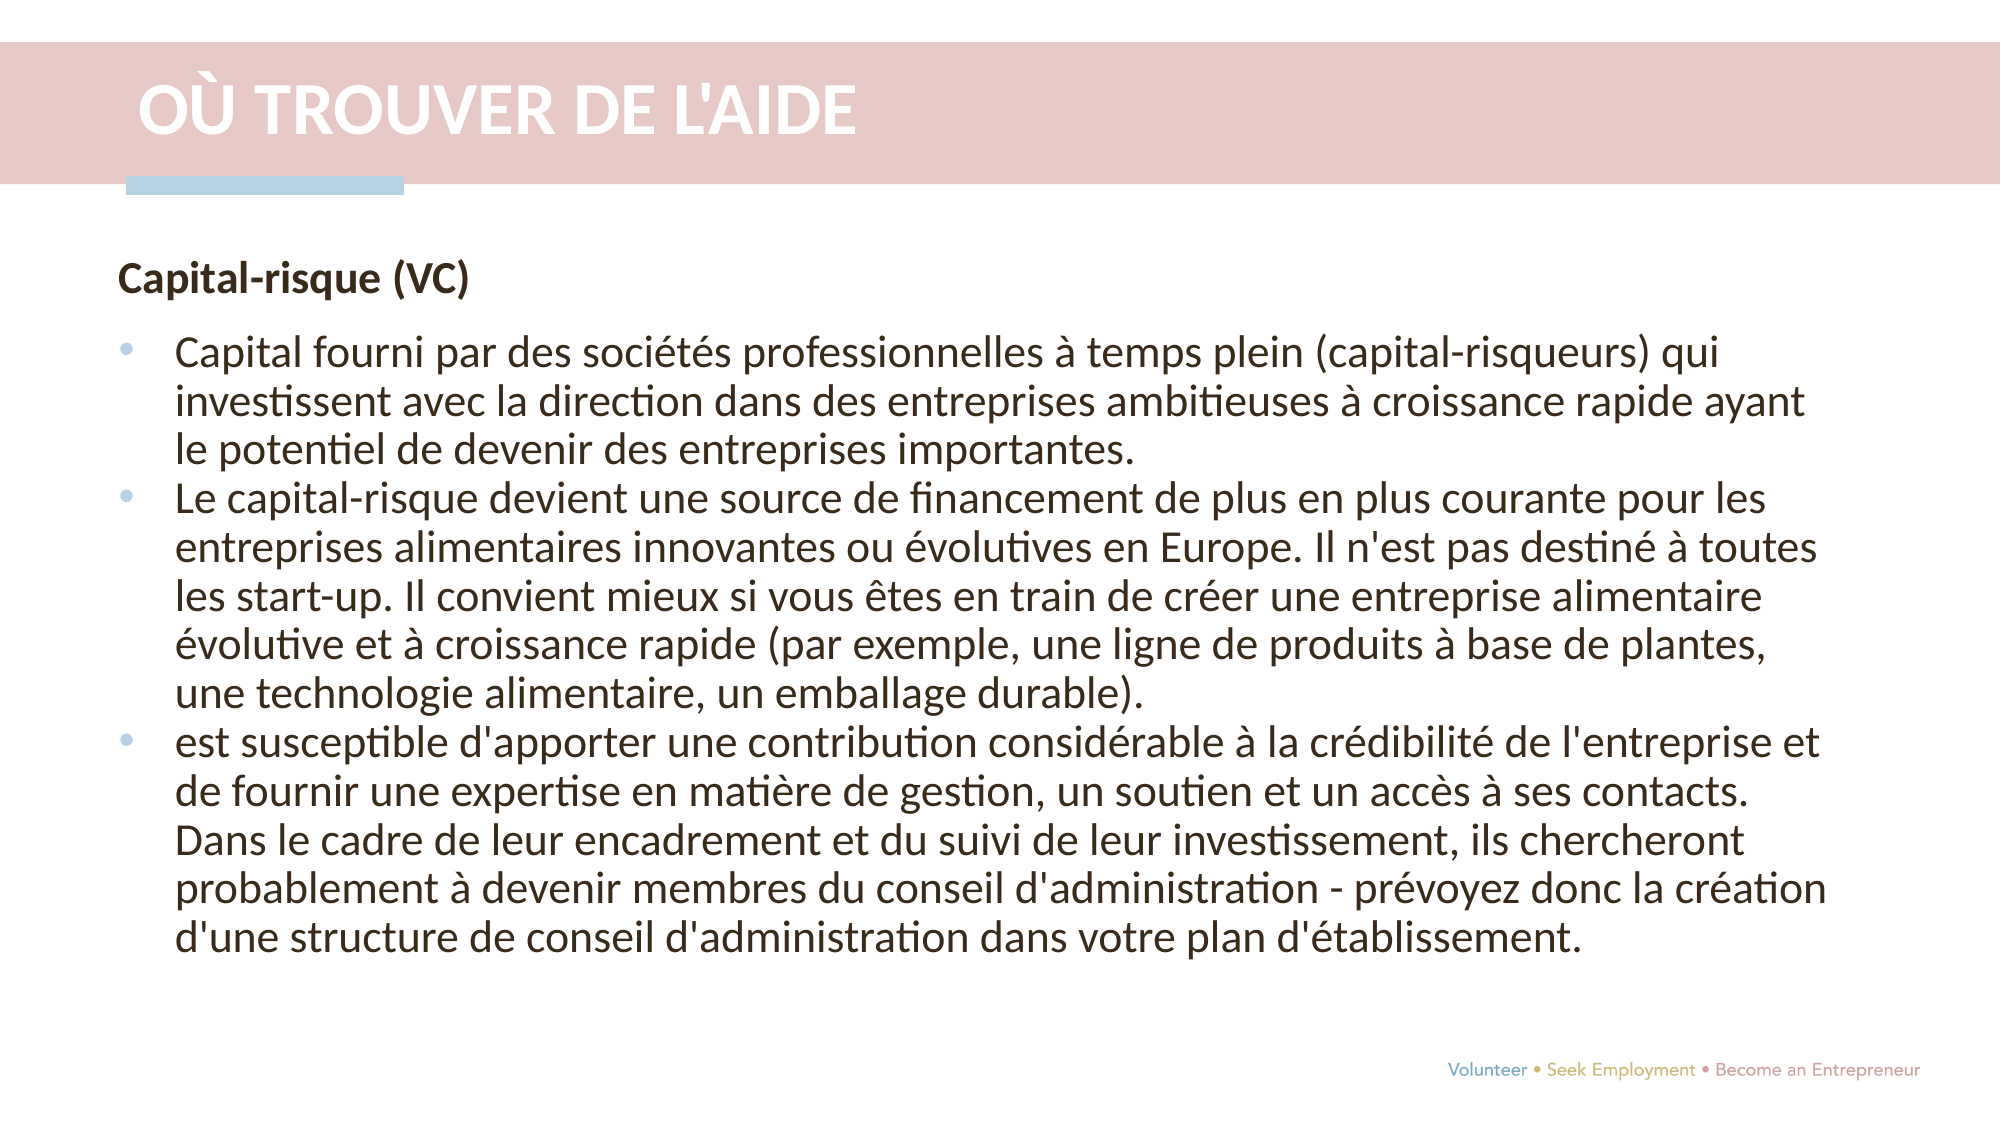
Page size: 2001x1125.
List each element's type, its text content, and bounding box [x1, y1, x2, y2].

list OÙ TROUVER DE L'AIDE [123, 51, 1913, 170]
picture [1418, 1046, 1971, 1103]
text_box Capital-risque (VC) Capital fourni par des sociétés professionnelles à temps plein (capital-risqueurs) qui investissent avec la direction dans des entreprises ambitieuses à croissance rapide ayant le potentiel de devenir des entreprises importantes. Le capital-risque devient une source de financement de plus en plus courante pour les entreprises alimentaires innovantes ou évolutives en Europe. Il n'est pas destiné à toutes les start-up. Il convient mieux si vous êtes en train de créer une entreprise alimentaire évolutive et à croissance rapide (par exemple, une ligne de produits à base de plantes, une technologie alimentaire, un emballage durable). est susceptible d'apporter une contribution considérable à la crédibilité de l'entreprise et de fournir une expertise en matière de gestion, un soutien et un accès à ses contacts. Dans le cadre de leur encadrement et du suivi de leur investissement, ils chercheront probablement à devenir membres du conseil d'administration - prévoyez donc la création d'une structure de conseil d'administration dans votre plan d'établissement. [103, 246, 1852, 775]
text_box [869, 459, 1946, 886]
